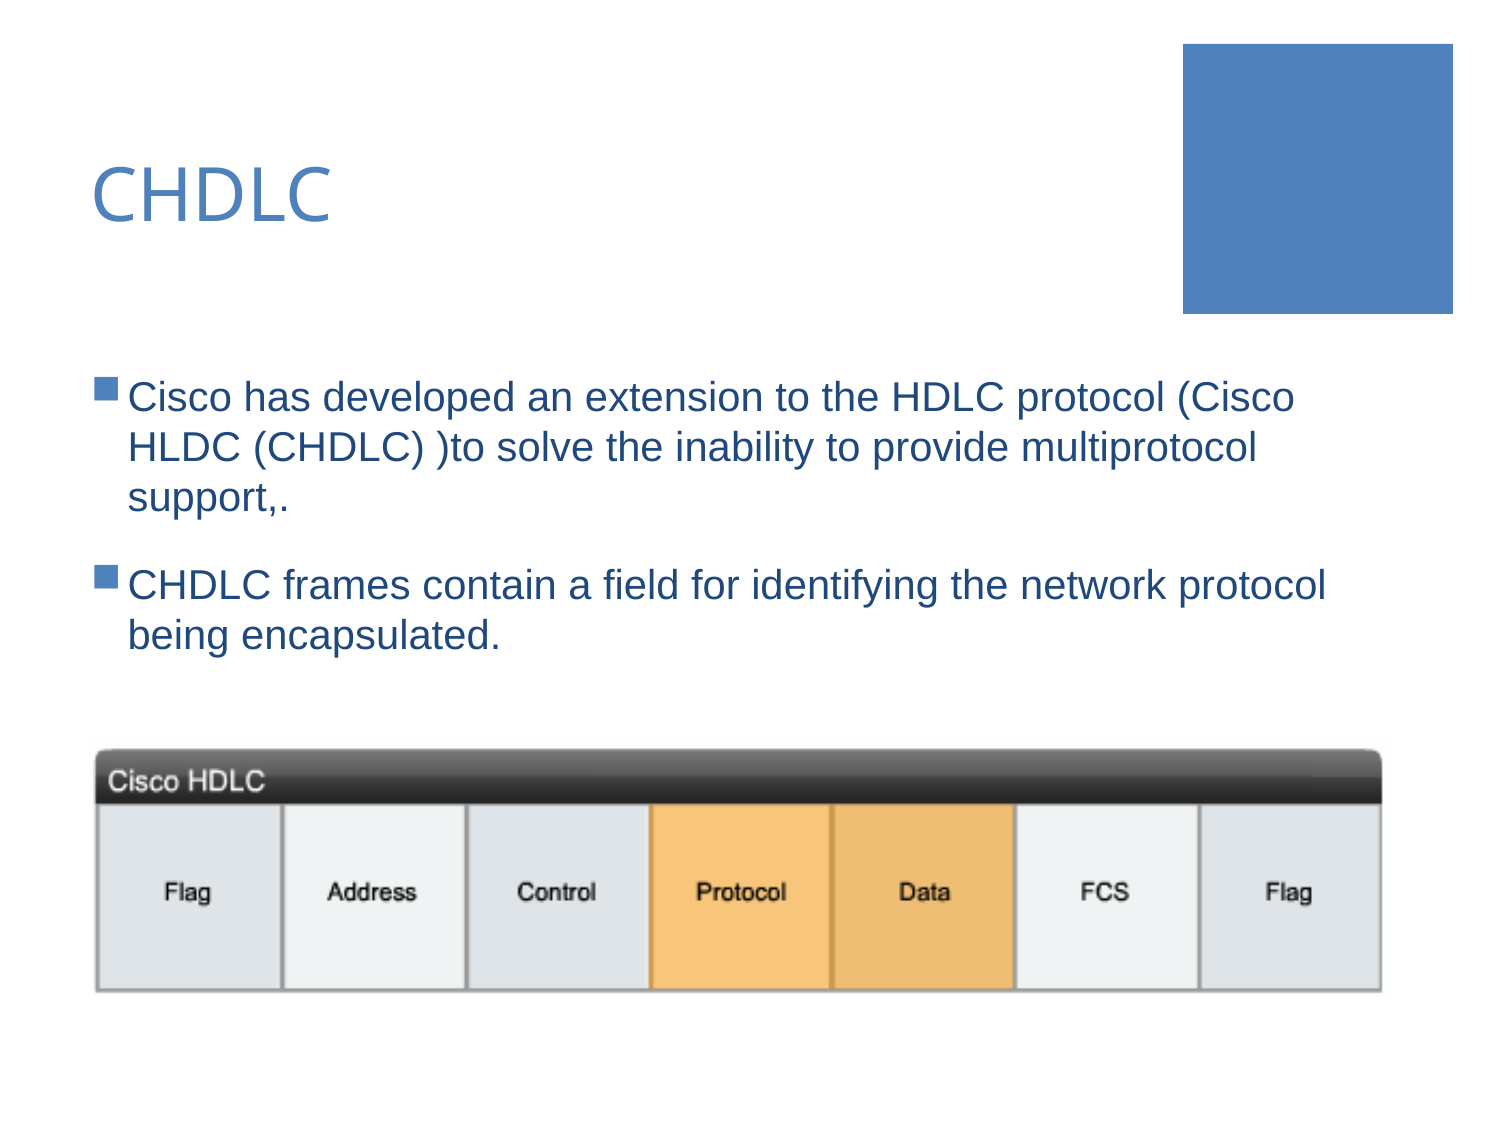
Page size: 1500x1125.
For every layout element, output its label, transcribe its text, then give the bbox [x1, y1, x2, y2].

picture [92, 736, 1389, 1006]
title CHDLC [75, 56, 1143, 244]
list Cisco has developed an extension to the HDLC protocol (Cisco HLDC (CHDLC) )to solve the inability to provide multiprotocol support,. CHDLC frames contain a field for identifying the network protocol being encapsulated. [75, 362, 1389, 1005]
